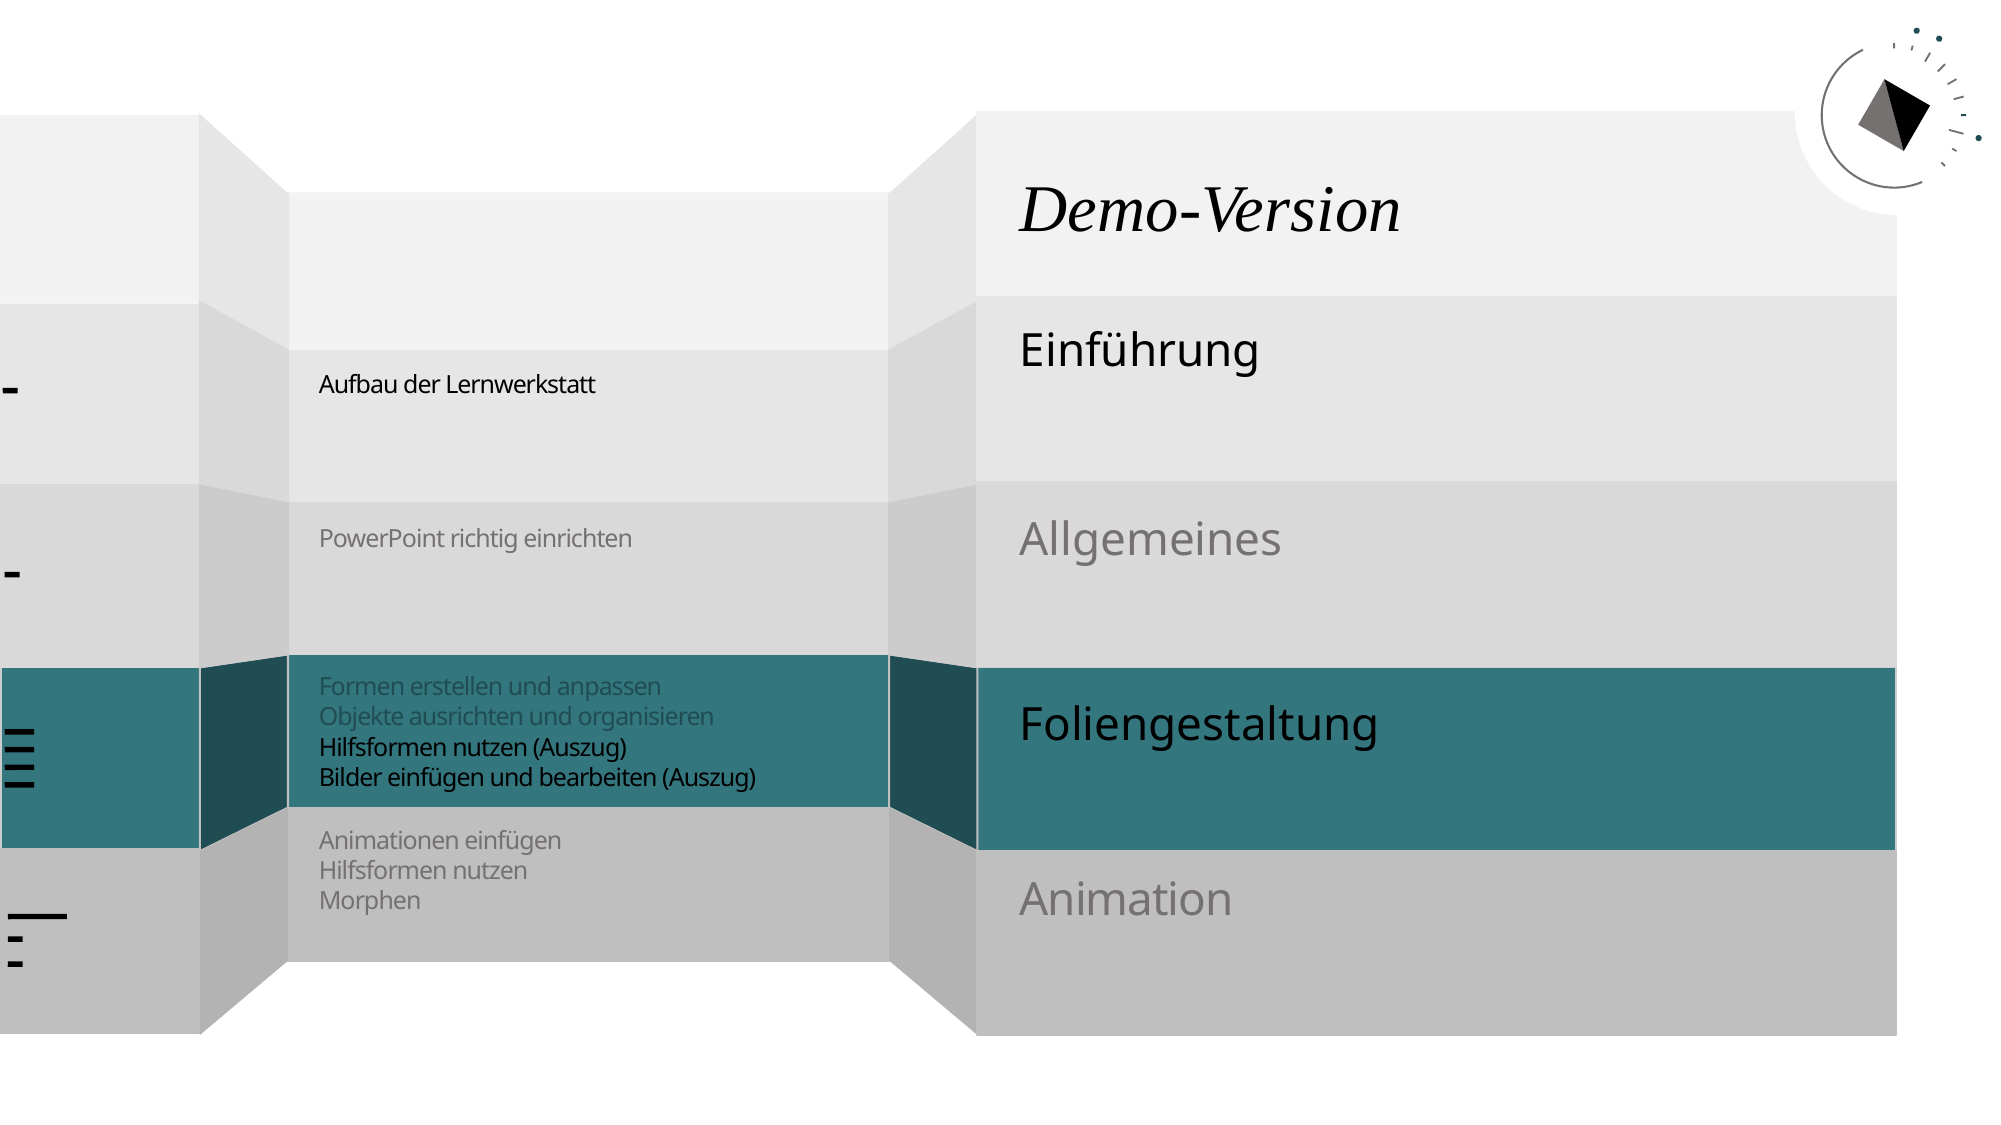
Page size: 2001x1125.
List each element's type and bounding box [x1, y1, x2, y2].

text_box [0, 0, 2000, 1040]
